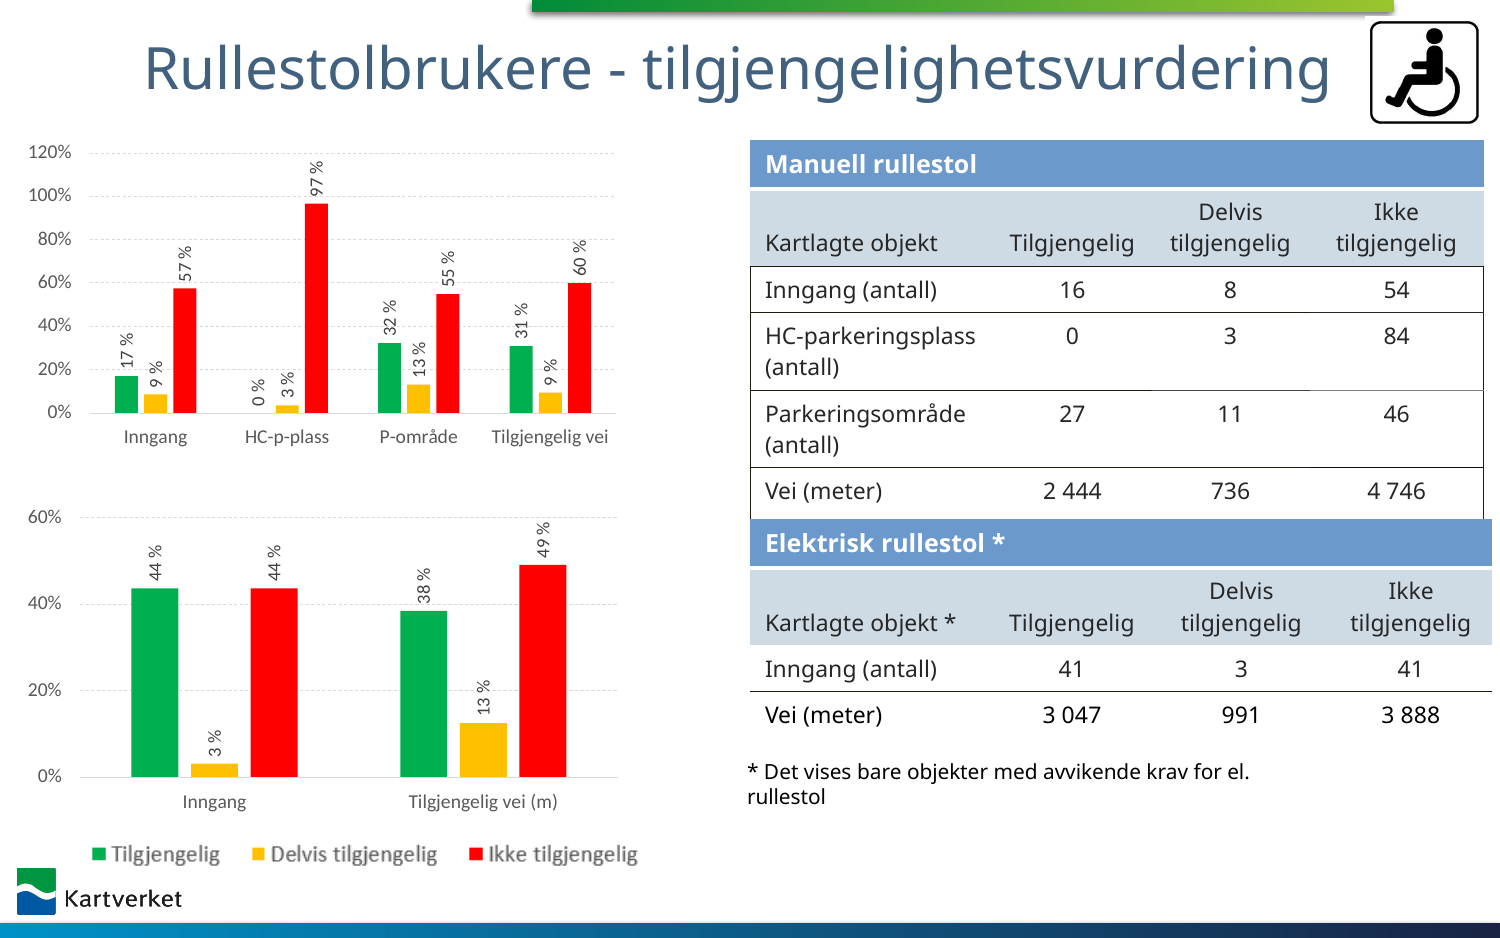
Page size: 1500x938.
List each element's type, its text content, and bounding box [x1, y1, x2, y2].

table_cell Kartlagte objekt * [750, 570, 991, 645]
table_cell 11 [1151, 391, 1310, 467]
text_box * Det vises bare objekter med avvikende krav for el. rullestol [732, 751, 1317, 816]
table_cell 54 [1310, 267, 1483, 312]
table_cell 991 [1153, 692, 1330, 738]
table_cell Vei (meter) [750, 692, 991, 738]
picture [20, 499, 630, 822]
table_cell Kartlagte objekt [750, 191, 994, 266]
table_cell Tilgjengelig [994, 191, 1151, 266]
table_cell 16 [994, 267, 1151, 312]
table_cell 8 [1151, 267, 1310, 312]
picture [1365, 16, 1484, 129]
picture [20, 135, 629, 457]
table_cell Ikke tilgjengelig [1330, 570, 1492, 645]
table_cell 27 [994, 391, 1151, 467]
table_header Elektrisk rullestol * [750, 519, 1492, 566]
table_cell 2 444 [994, 468, 1151, 519]
table_cell Vei (meter) [751, 468, 994, 519]
table_cell 4 746 [1310, 468, 1483, 519]
table_cell 41 [991, 645, 1153, 691]
table_cell 736 [1151, 468, 1310, 519]
table_cell Tilgjengelig [991, 570, 1153, 645]
table_cell 3 [1153, 645, 1330, 691]
table_cell Inngang (antall) [750, 645, 991, 691]
table_cell 84 [1310, 313, 1483, 390]
table_cell 3 888 [1330, 692, 1492, 738]
table_cell 3 047 [991, 692, 1153, 738]
table_cell Inngang (antall) [751, 267, 994, 312]
table_cell Delvis tilgjengelig [1151, 191, 1310, 266]
picture [86, 838, 643, 870]
text_box Rullestolbrukere - tilgjengelighetsvurdering [39, 12, 1348, 109]
table_cell 41 [1330, 645, 1492, 691]
table_cell Ikke tilgjengelig [1310, 191, 1484, 266]
table_header Manuell rullestol [750, 140, 1484, 187]
table_cell Parkeringsområde (antall) [751, 391, 994, 467]
table_cell 3 [1151, 313, 1310, 390]
table_cell 0 [994, 313, 1151, 390]
table_cell 46 [1310, 391, 1483, 467]
table_cell Delvis tilgjengelig [1153, 570, 1330, 645]
table_cell HC-parkeringsplass (antall) [751, 313, 994, 390]
